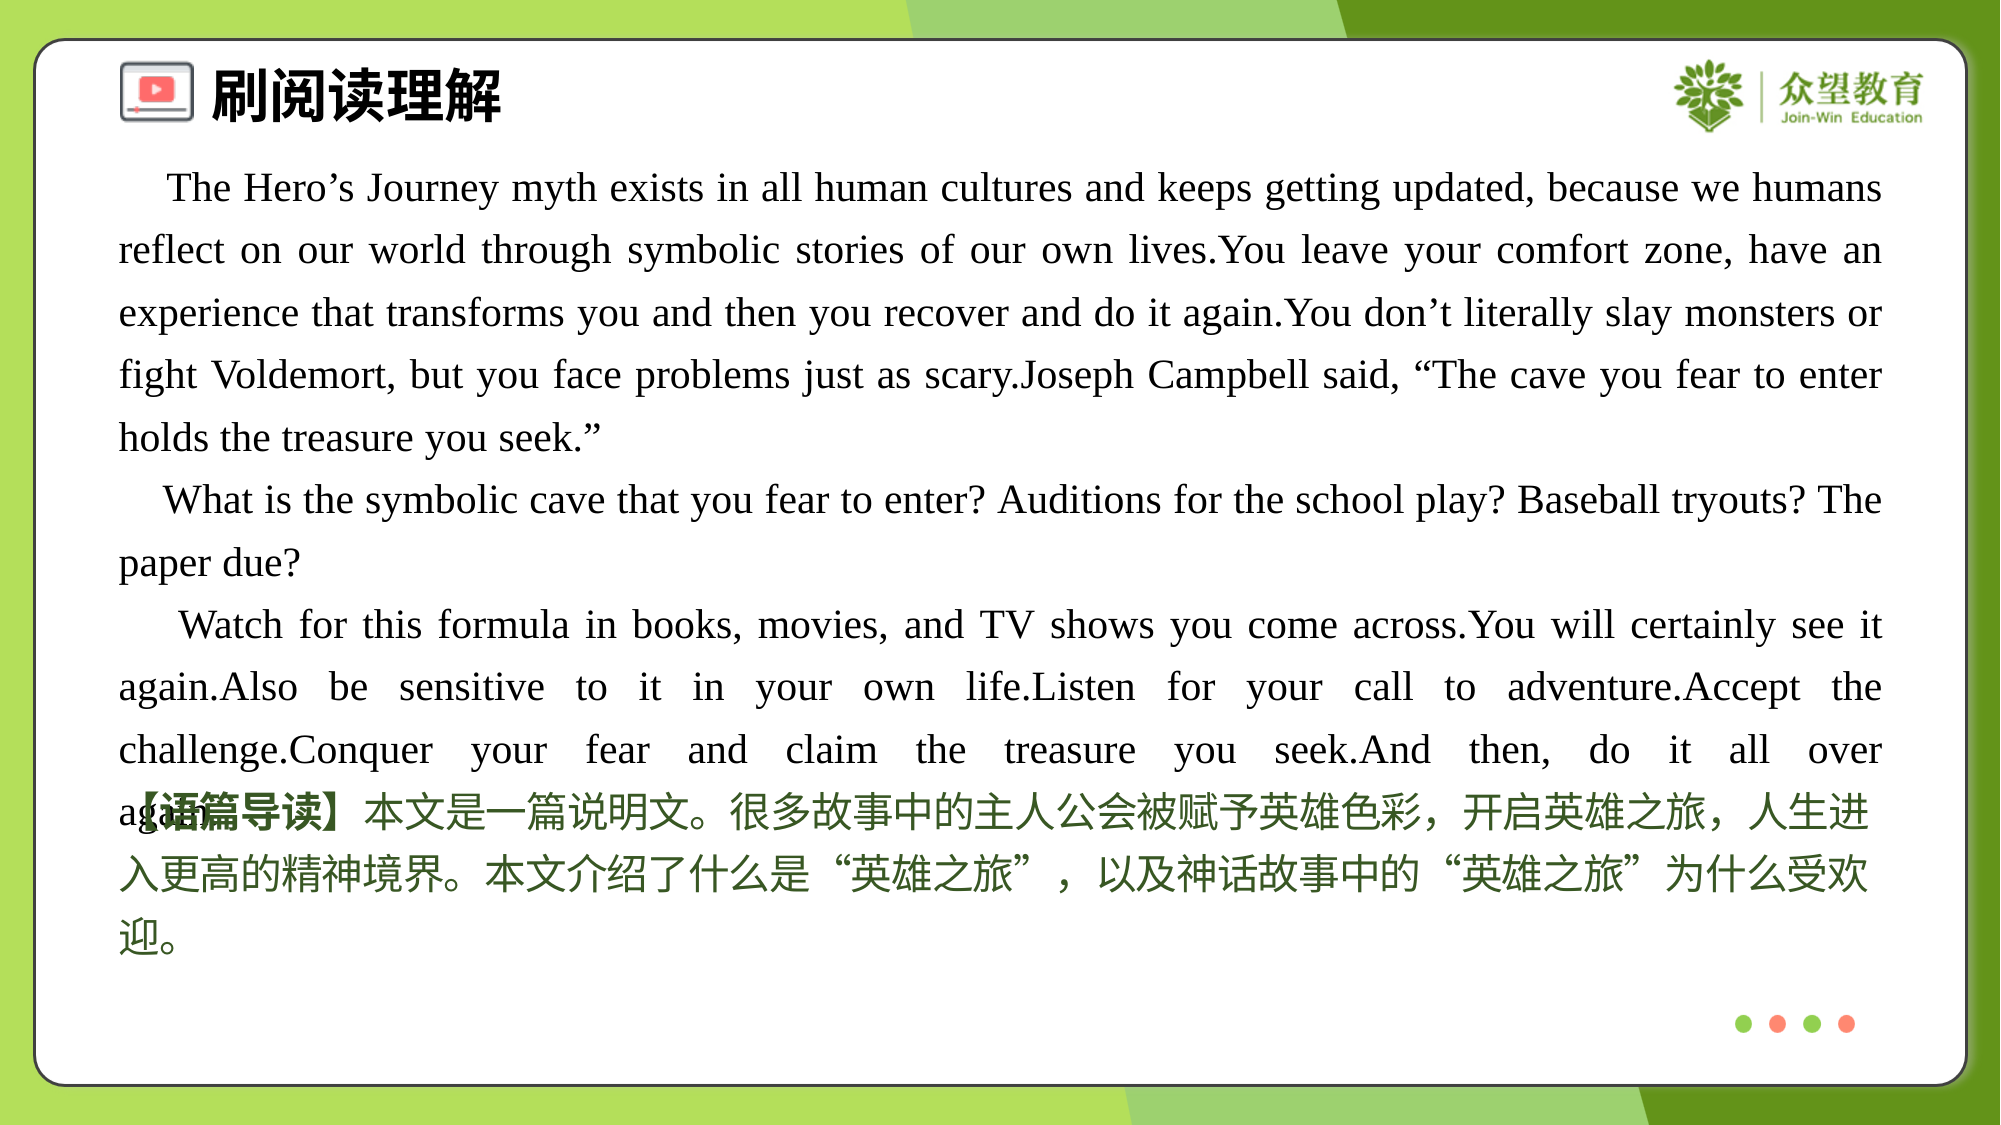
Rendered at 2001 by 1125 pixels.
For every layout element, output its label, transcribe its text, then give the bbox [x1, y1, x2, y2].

picture [0, 0, 2000, 1125]
text_box 【语篇导读】本文是一篇说明文。很多故事中的主人公会被赋予英雄色彩，开启英雄之旅，人生进入更高的精神境界。本文介绍了什么是“英雄之旅”，以及神话故事中的“英雄之旅”为什么受欢迎。 [118, 772, 1883, 894]
text_box The Hero’s Journey myth exists in all human cultures and keeps getting updated, because we humans reflect on our world through symbolic stories of our own lives.You leave your comfort zone, have an experience that transforms you and then you recover and do it again.You don’t literally slay monsters or fight Voldemort, but you face problems just as scary.Joseph Campbell said, “The cave you fear to enter holds the treasure you seek.” What is the symbolic cave that you fear to enter? Auditions for the school play? Baseball tryouts? The paper due? Watch for this formula in books, movies, and TV shows you come across.You will certainly see it again.Also be sensitive to it in your own life.Listen for your call to adventure.Accept the challenge.Conquer your fear and claim the treasure you seek.And then, do it all over again.#5 [118, 146, 1883, 766]
